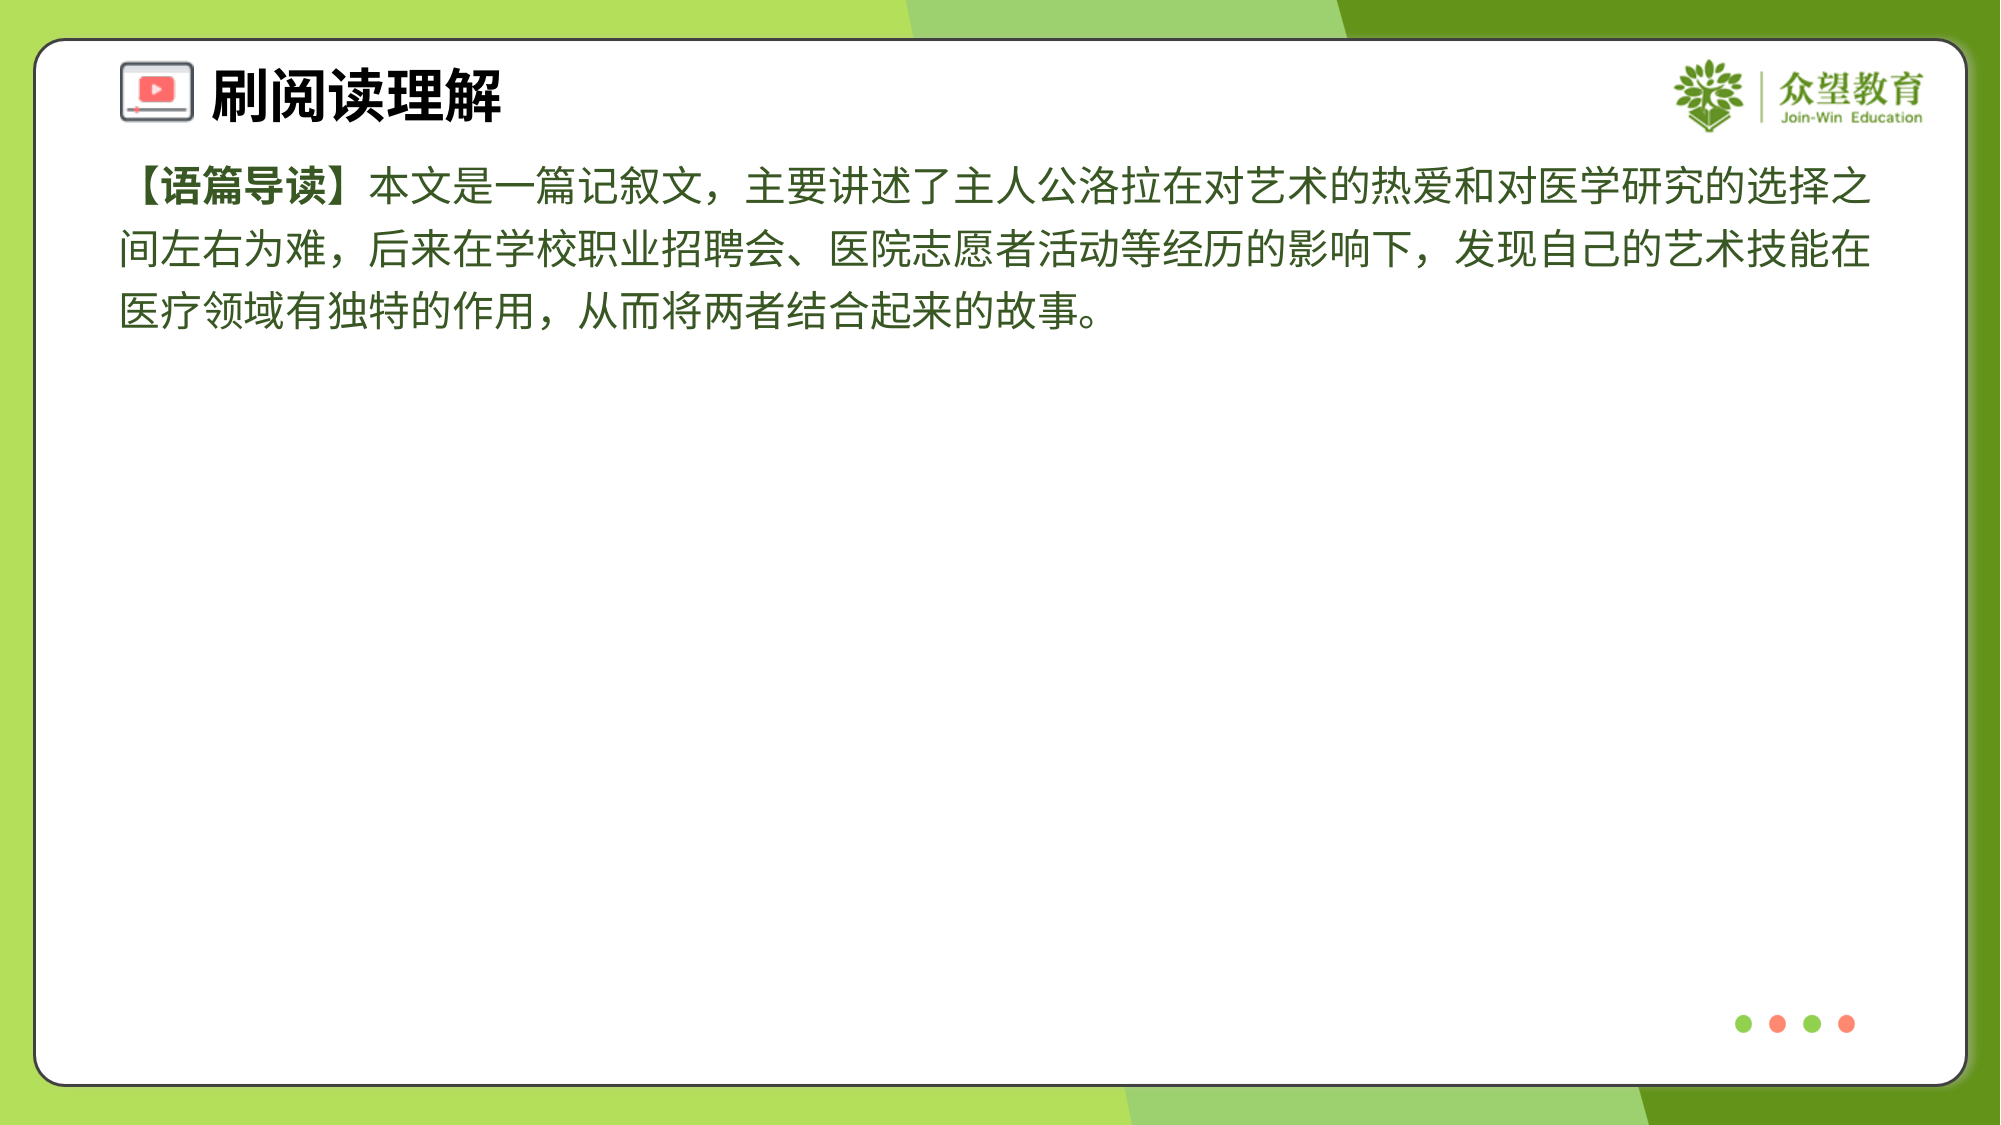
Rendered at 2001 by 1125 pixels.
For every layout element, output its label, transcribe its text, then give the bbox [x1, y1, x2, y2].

picture [0, 0, 2000, 1125]
text_box 【语篇导读】本文是一篇记叙文，主要讲述了主人公洛拉在对艺术的热爱和对医学研究的选择之间左右为难，后来在学校职业招聘会、医院志愿者活动等经历的影响下，发现自己的艺术技能在医疗领域有独特的作用，从而将两者结合起来的故事。 [118, 147, 1883, 331]
